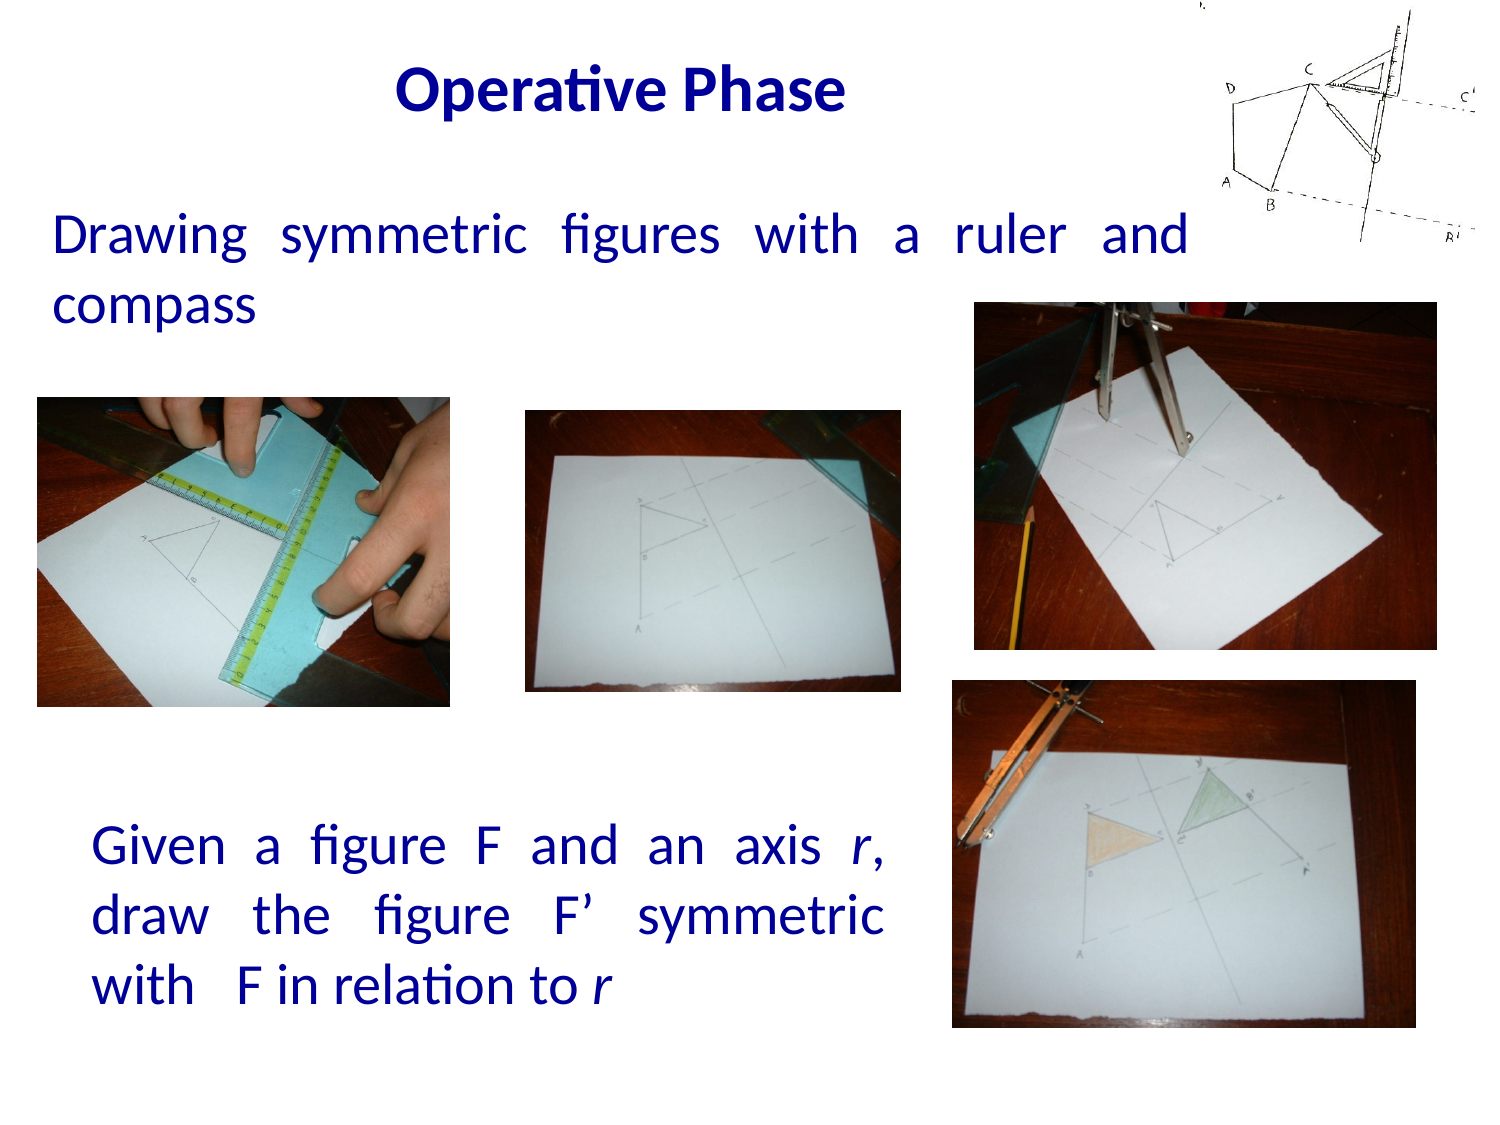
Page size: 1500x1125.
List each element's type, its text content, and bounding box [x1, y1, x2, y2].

text_box Operative Phase Drawing symmetric figures with a ruler and compass [37, 37, 1206, 343]
text_box Given a figure F and an axis r, draw the figure F’ symmetric with F in relation to r [76, 798, 901, 1024]
picture [37, 396, 451, 707]
picture [952, 680, 1416, 1028]
picture [525, 410, 901, 692]
picture [974, 302, 1438, 650]
picture [1199, 0, 1476, 242]
